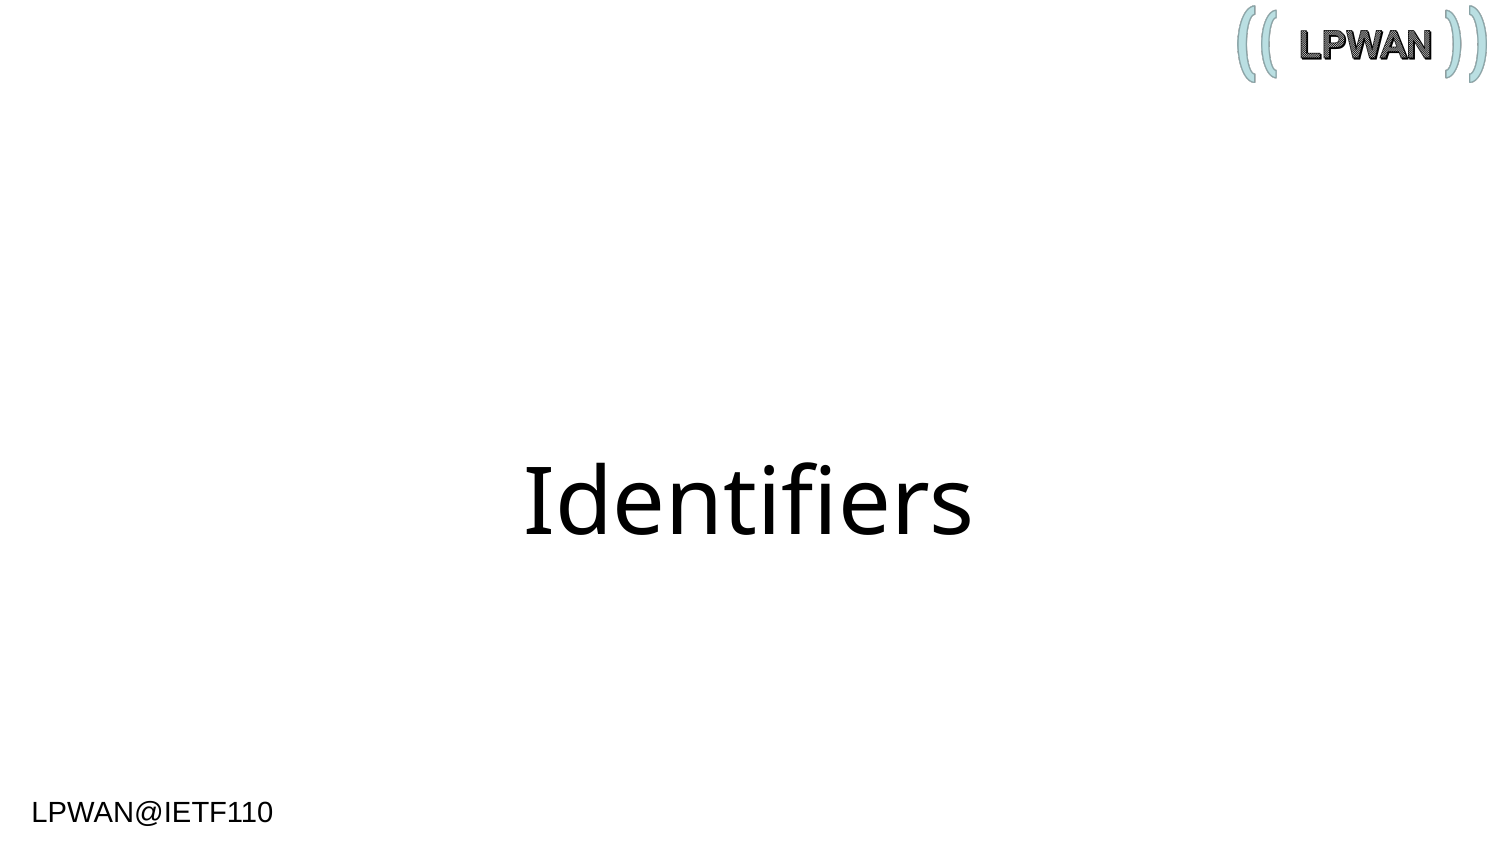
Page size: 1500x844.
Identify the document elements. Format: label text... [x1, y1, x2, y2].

title Identifiers [102, 210, 1397, 562]
picture [1237, 5, 1487, 83]
